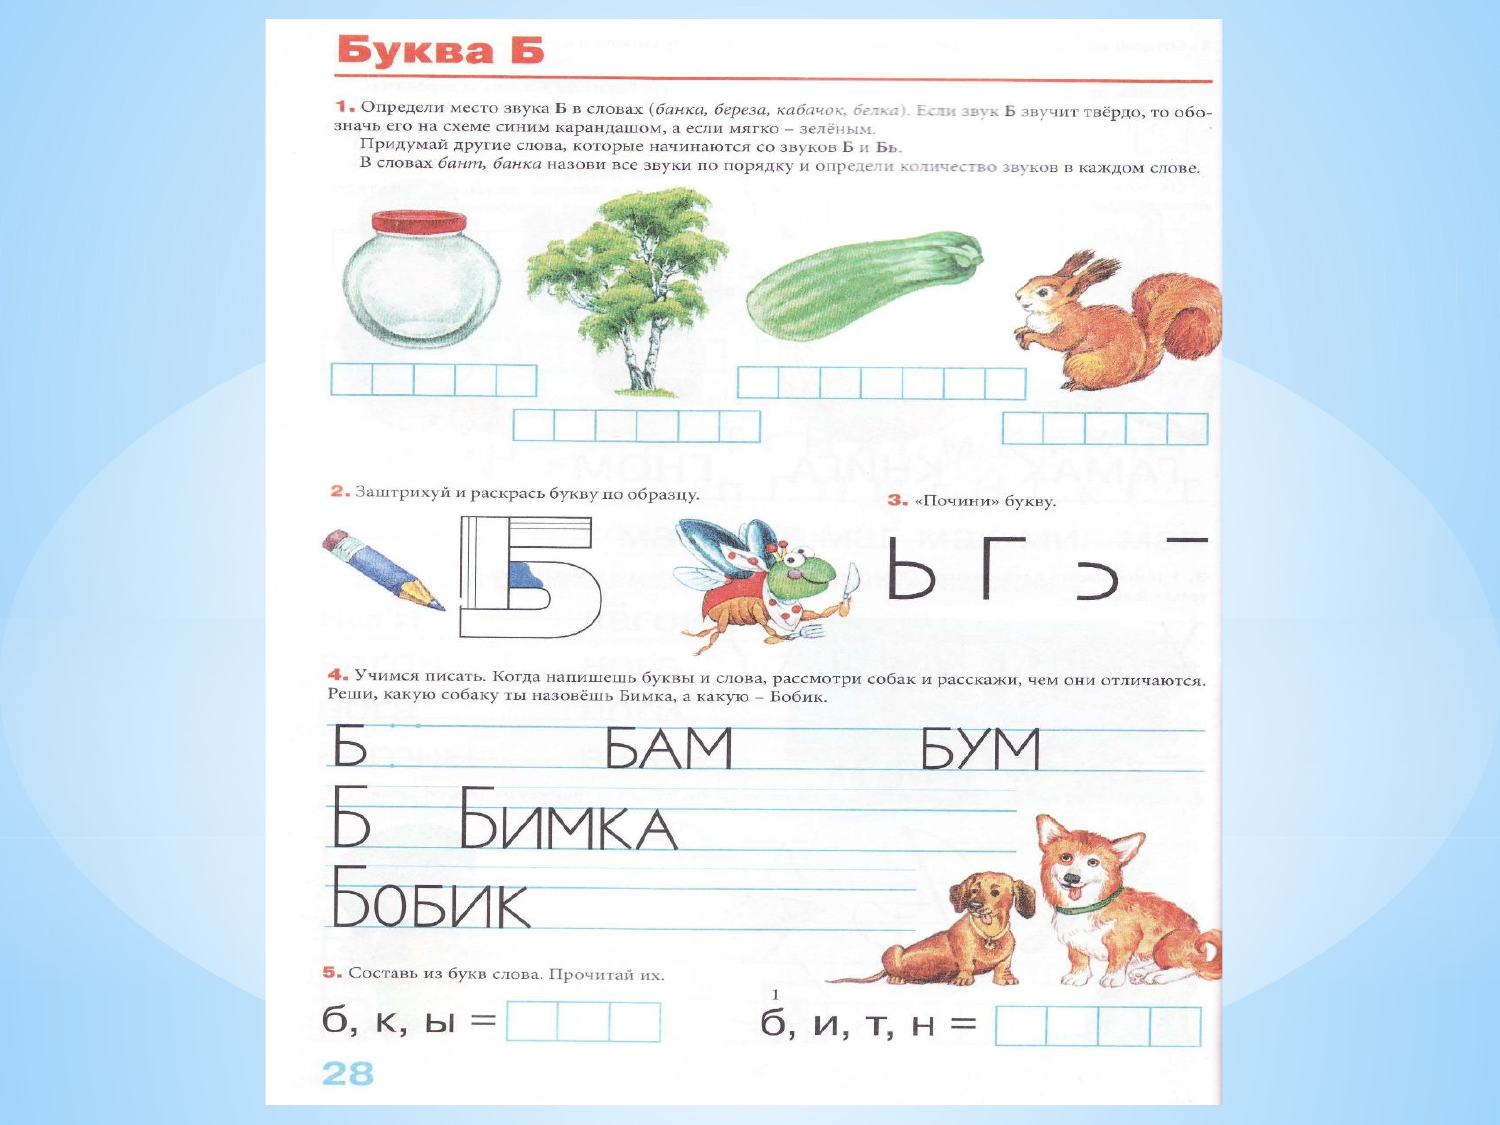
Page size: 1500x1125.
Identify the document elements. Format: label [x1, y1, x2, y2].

picture [265, 18, 1223, 1105]
